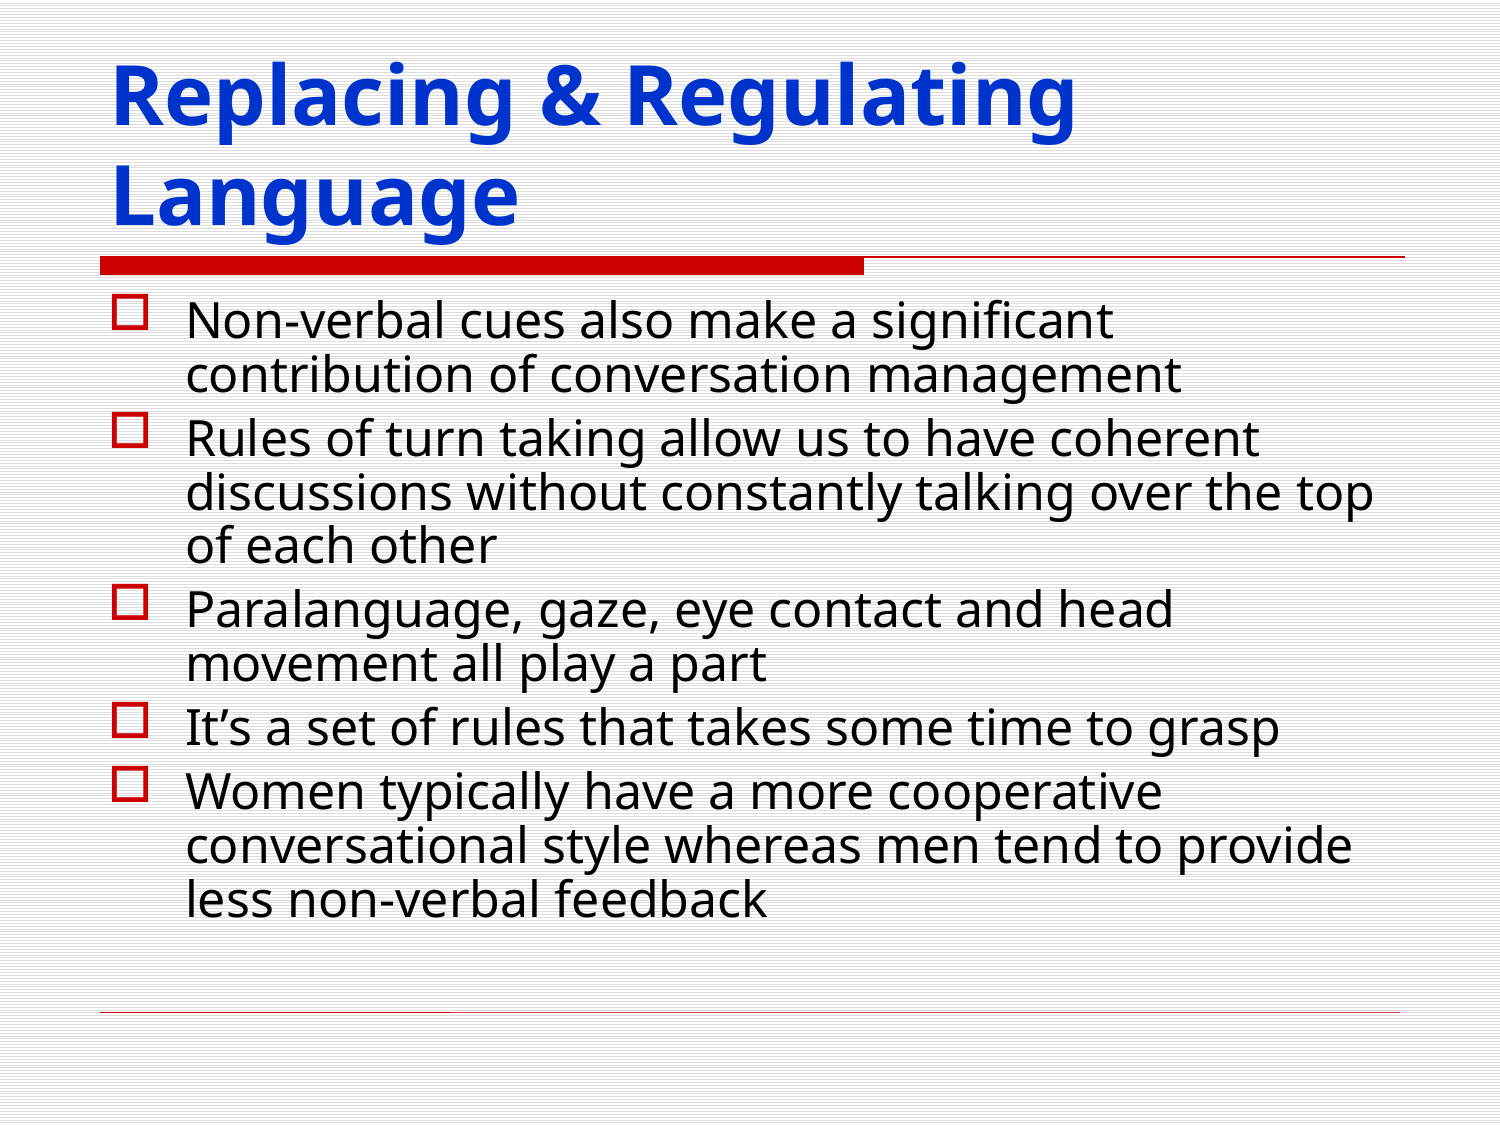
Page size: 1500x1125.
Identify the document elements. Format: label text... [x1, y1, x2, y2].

list Non-verbal cues also make a significant contribution of conversation management Rules of turn taking allow us to have coherent discussions without constantly talking over the top of each other Paralanguage, gaze, eye contact and head movement all play a part It’s a set of rules that takes some time to grasp Women typically have a more cooperative conversational style whereas men tend to provide less non-verbal feedback [92, 287, 1406, 988]
title Replacing & Regulating Language [93, 49, 1407, 250]
